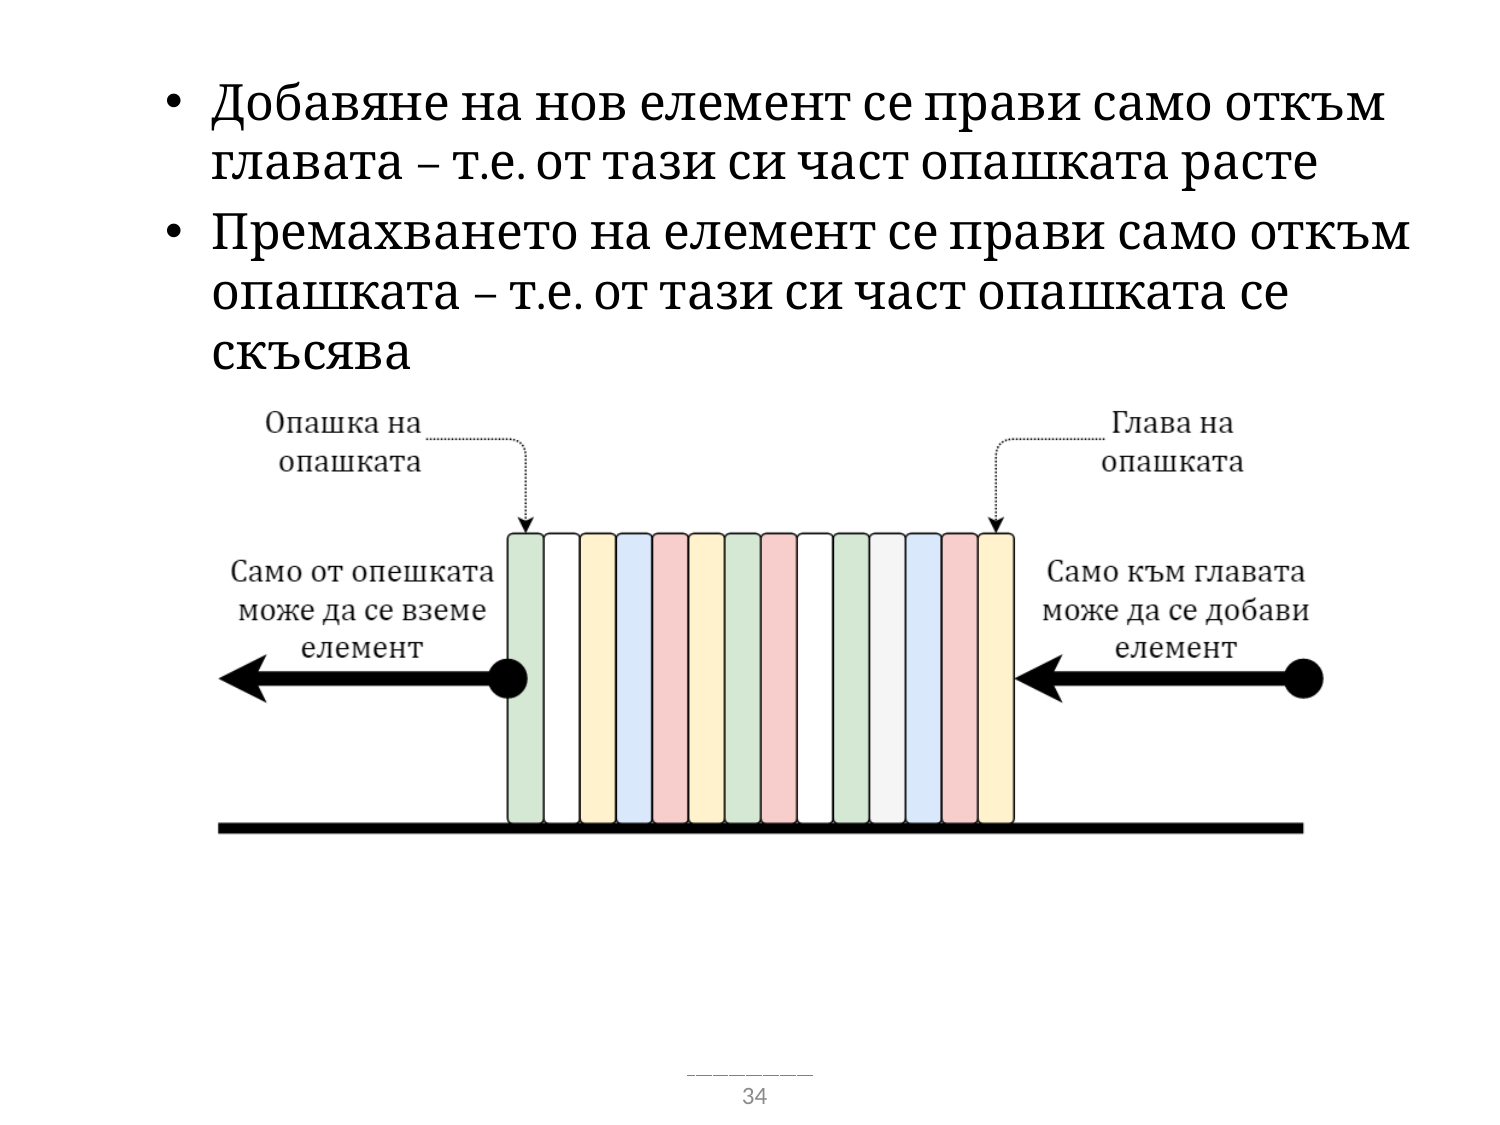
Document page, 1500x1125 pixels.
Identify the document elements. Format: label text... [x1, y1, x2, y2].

picture [212, 393, 1326, 838]
list Добавяне на нов елемент се прави само откъм главата – т.е. от тази си част опашката расте Премахването на елемент се прави само откъм опашката – т.е. от тази си част опашката се скъсява [75, 62, 1450, 1063]
slide_number 34 [579, 1065, 930, 1125]
